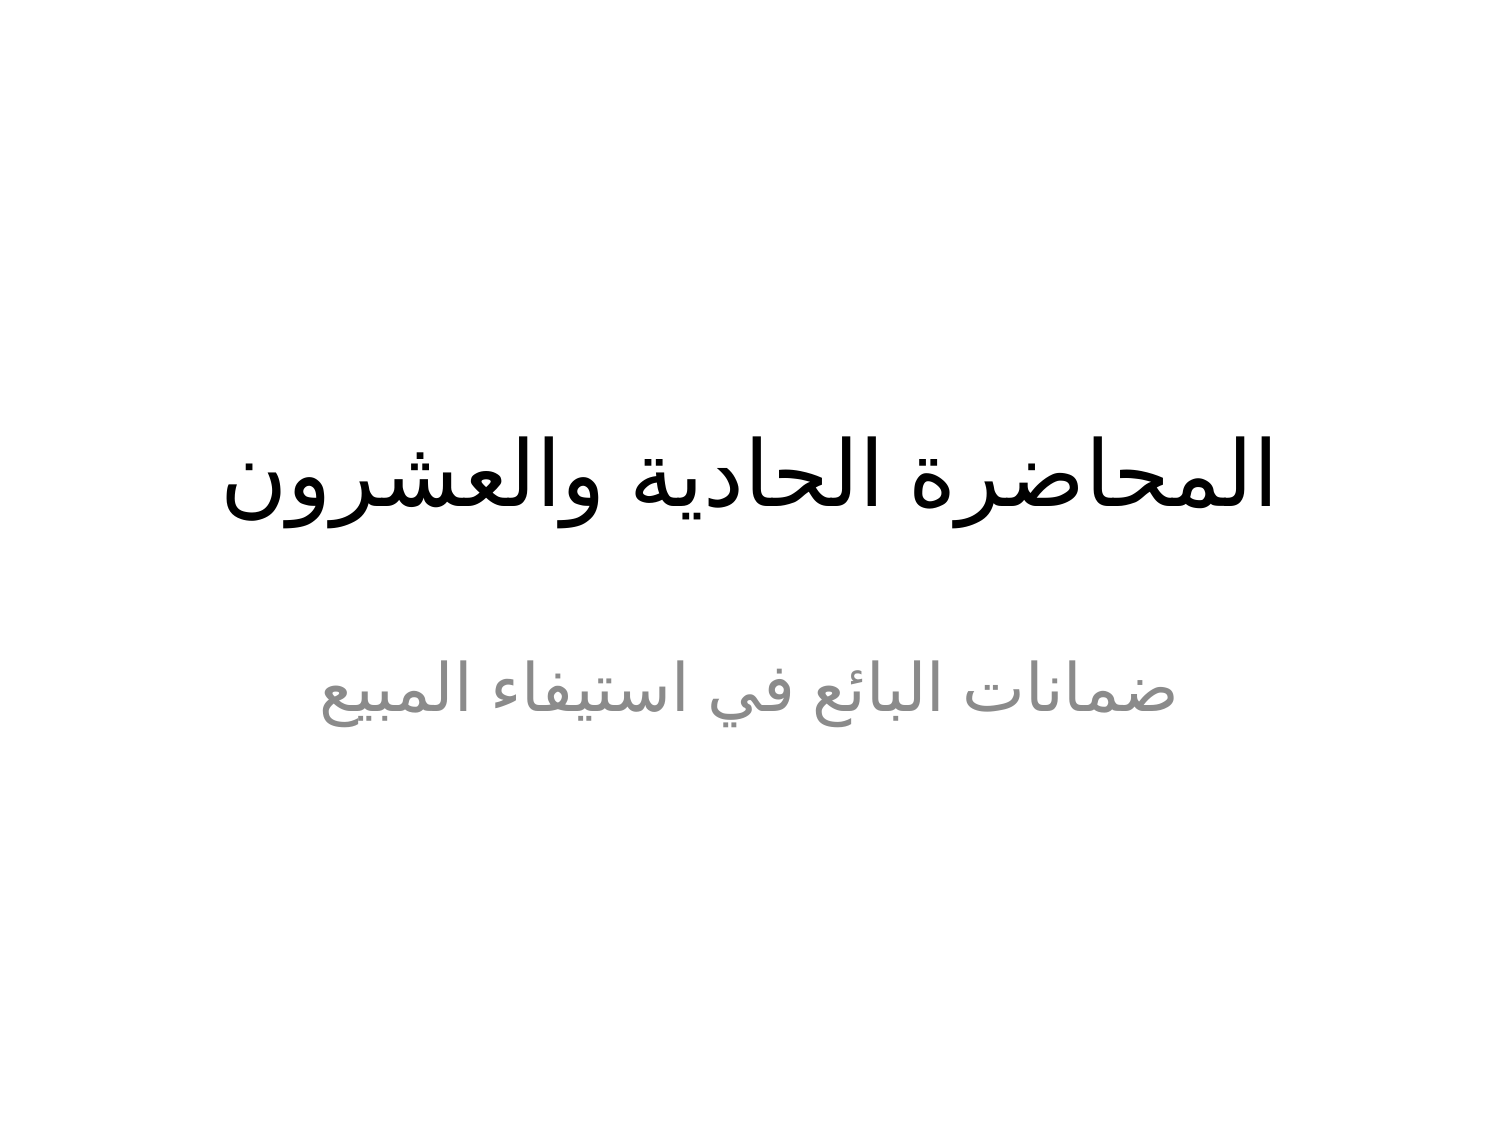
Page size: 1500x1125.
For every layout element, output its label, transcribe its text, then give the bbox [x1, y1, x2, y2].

subtitle ضمانات البائع في استيفاء المبيع [225, 637, 1275, 925]
title المحاضرة الحادية والعشرون [112, 349, 1388, 591]
